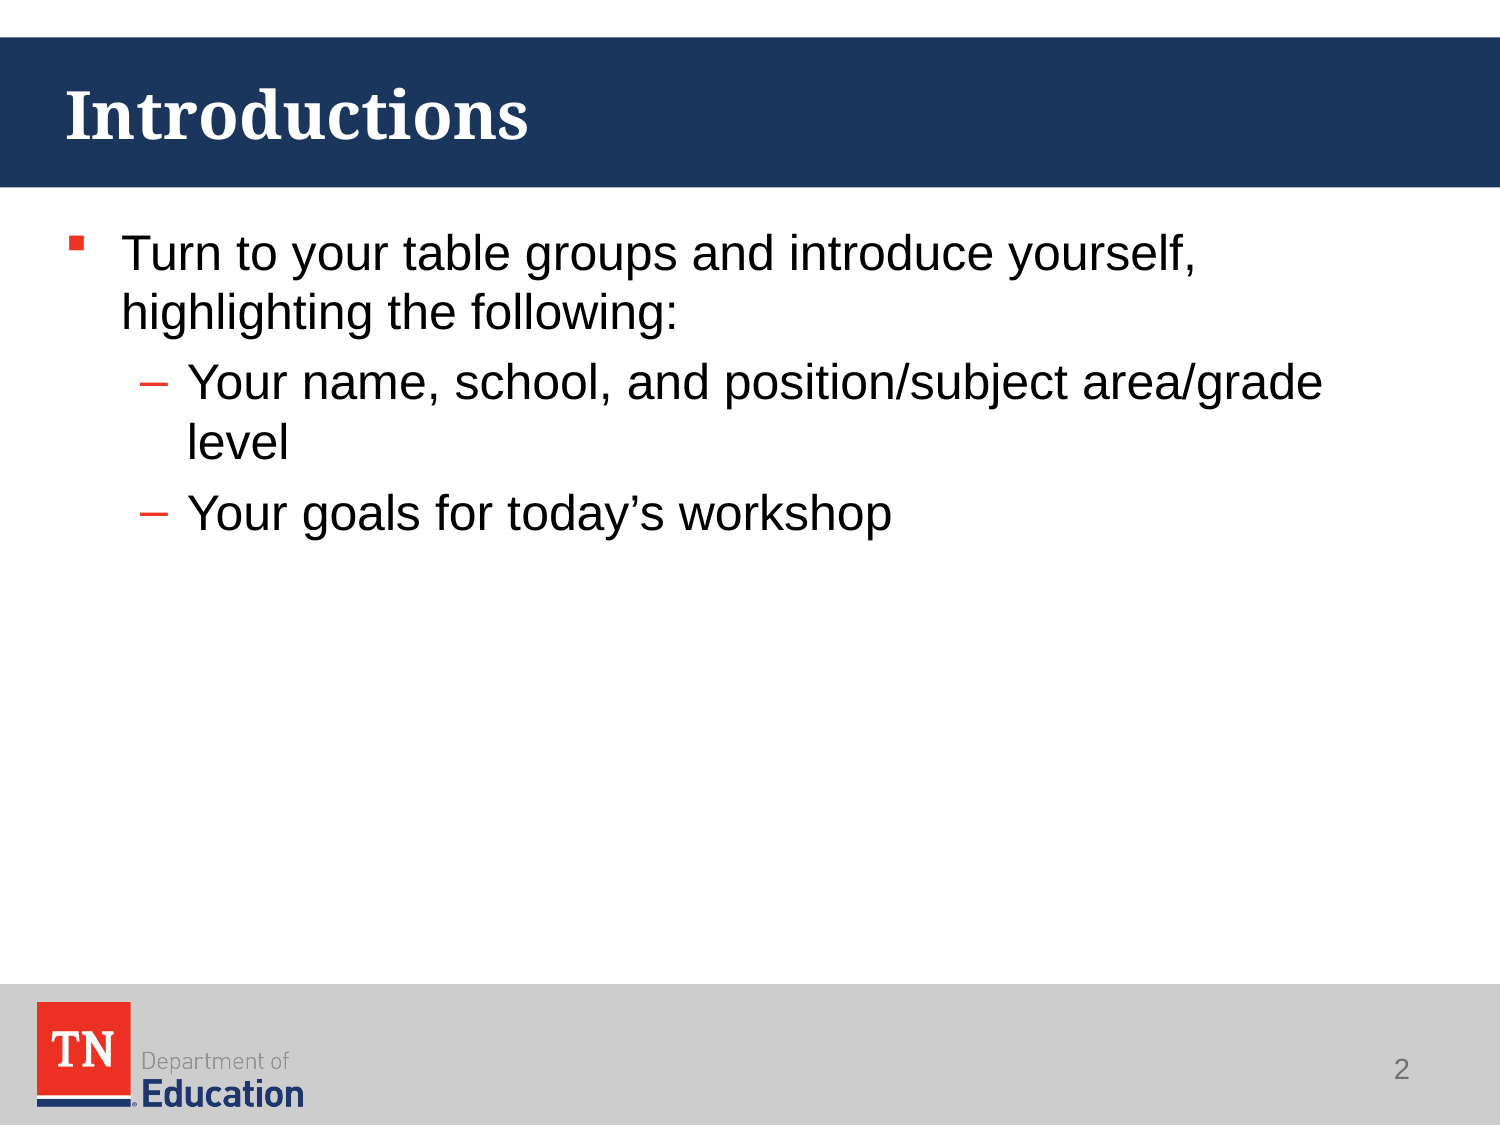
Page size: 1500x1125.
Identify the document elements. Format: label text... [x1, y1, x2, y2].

picture [37, 1002, 303, 1107]
list Turn to your table groups and introduce yourself, highlighting the following: Your name, school, and position/subject area/grade level Your goals for today’s workshop [50, 212, 1425, 955]
slide_number 2 [1350, 1042, 1425, 1103]
title Introductions [50, 37, 1413, 188]
